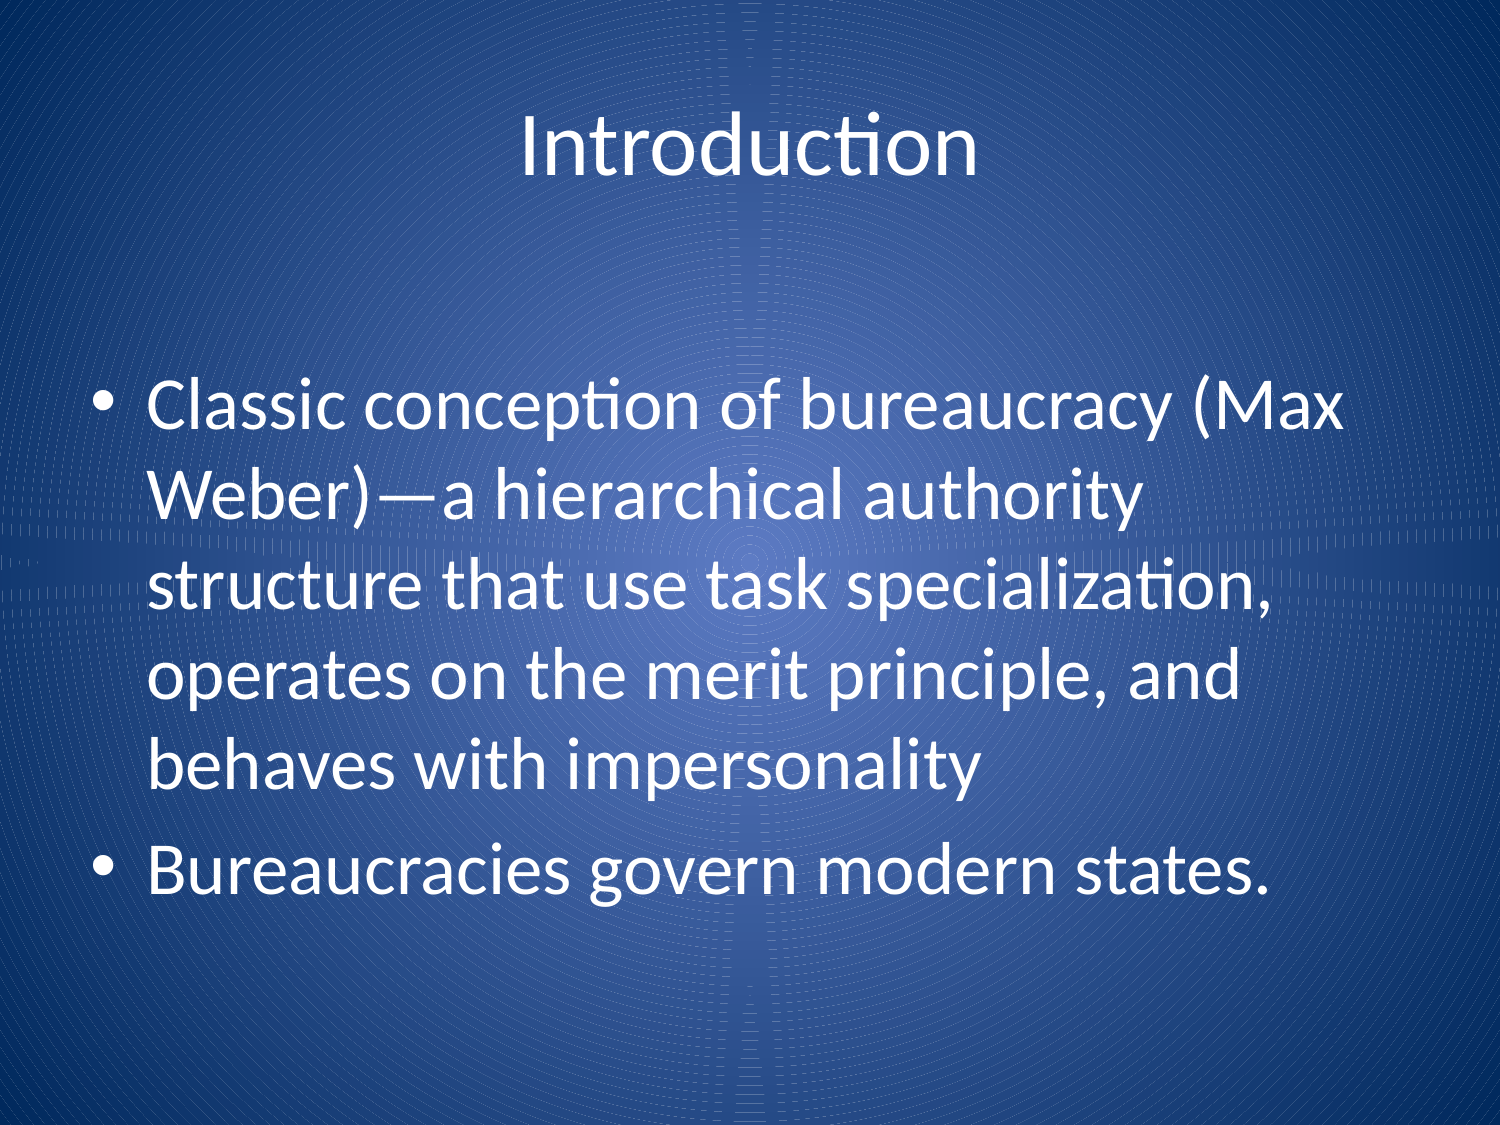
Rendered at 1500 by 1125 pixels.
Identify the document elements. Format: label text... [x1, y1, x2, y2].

list Classic conception of bureaucracy (Max Weber)—a hierarchical authority structure that use task specialization, operates on the merit principle, and behaves with impersonality Bureaucracies govern modern states. [75, 262, 1425, 1005]
title Introduction [75, 45, 1425, 233]
